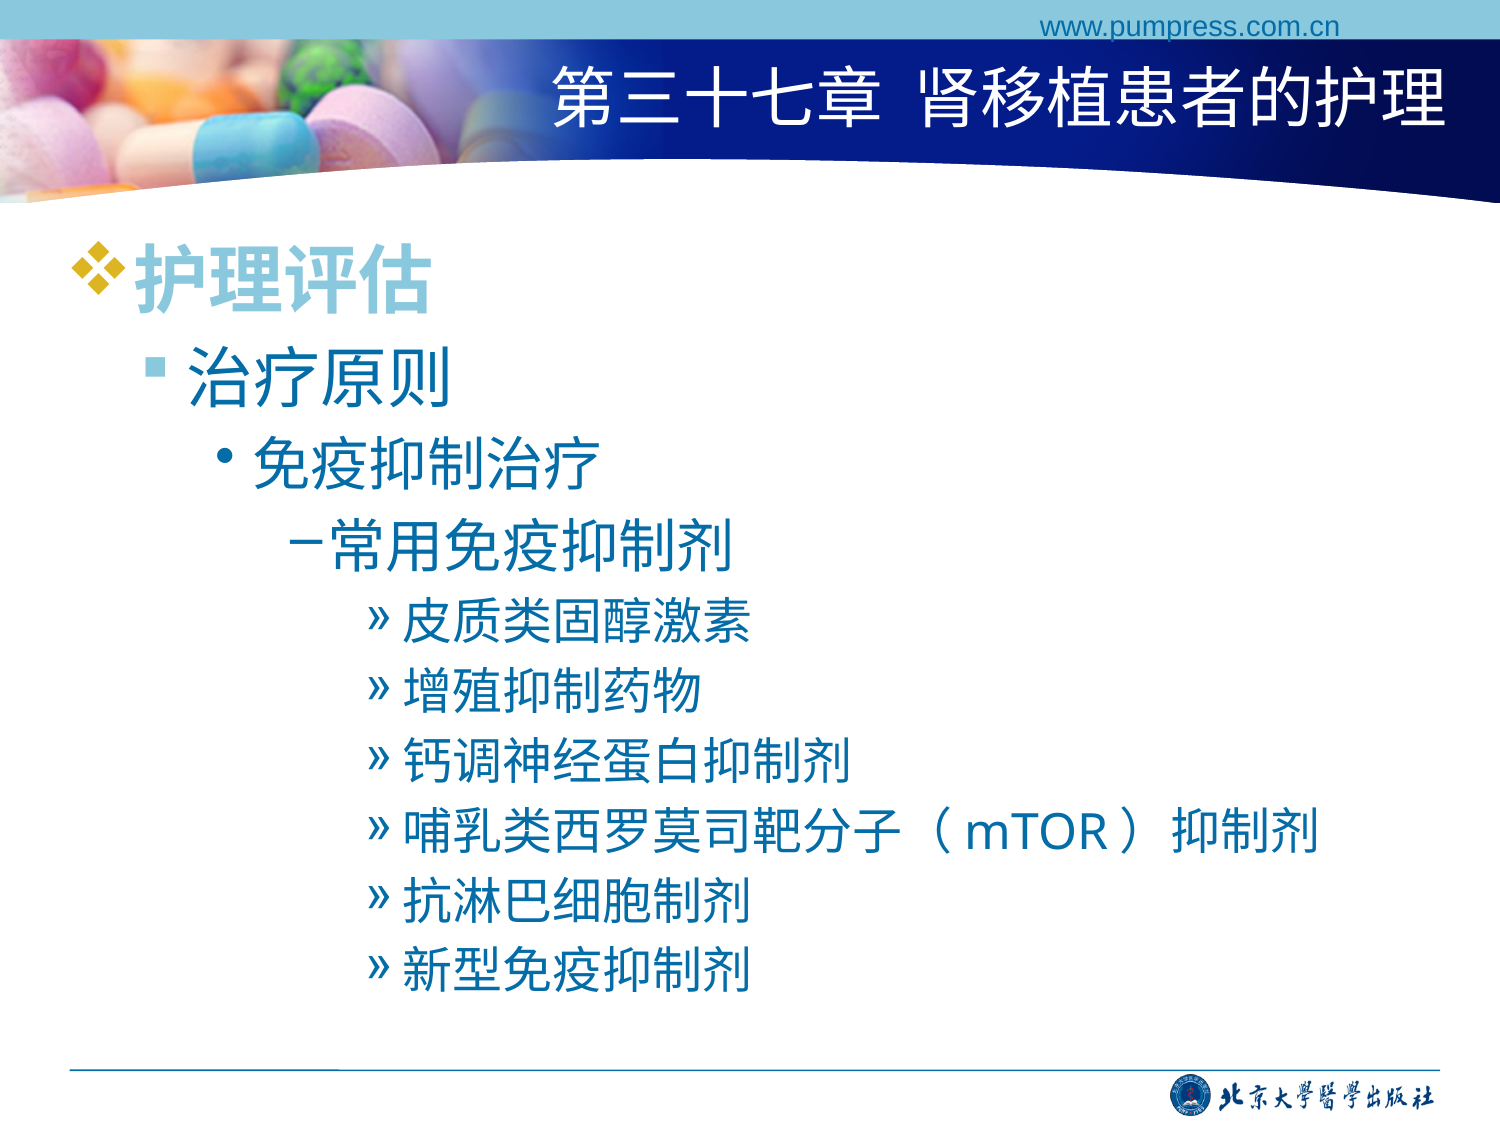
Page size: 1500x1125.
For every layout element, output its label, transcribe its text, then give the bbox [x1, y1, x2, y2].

picture [1170, 1074, 1436, 1118]
slide_number www.pumpress.com.cn [1025, 0, 1463, 38]
picture [0, 40, 1500, 203]
title 第三十七章 肾移植患者的护理 [137, 49, 1463, 143]
list 护理评估 治疗原则 免疫抑制治疗 常用免疫抑制剂 皮质类固醇激素 增殖抑制药物 钙调神经蛋白抑制剂 哺乳类西罗莫司靶分子（mTOR）抑制剂 抗淋巴细胞制剂 新型免疫抑制剂 [49, 224, 1463, 1026]
